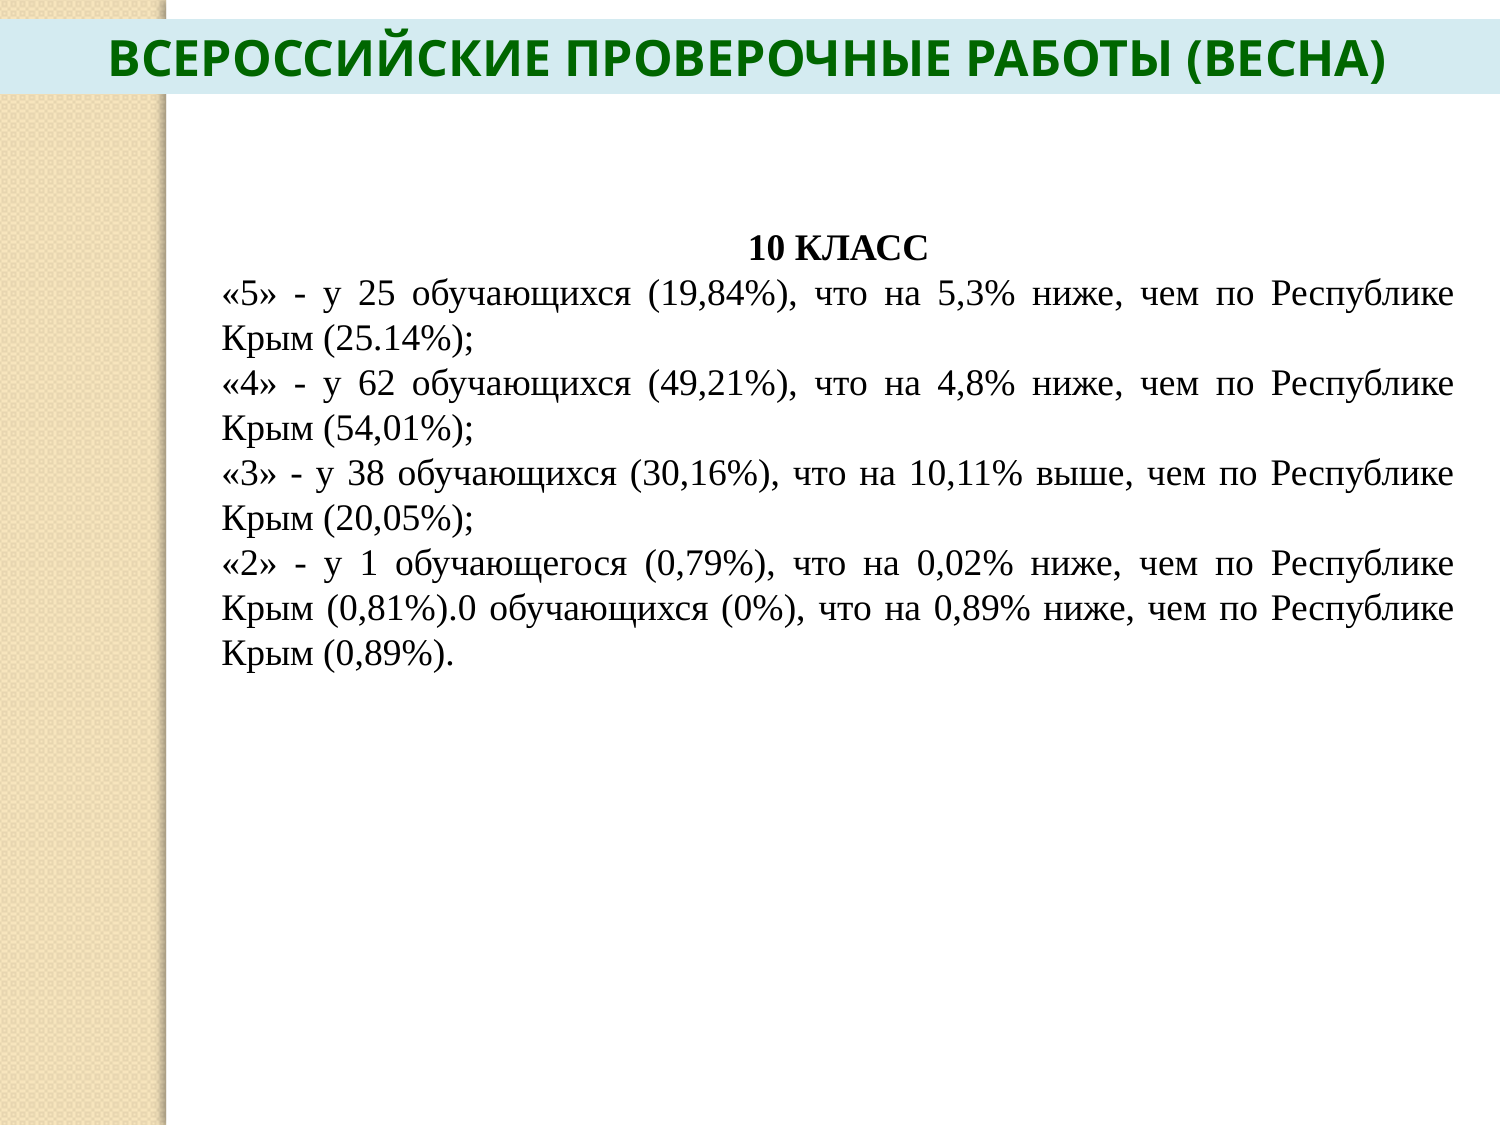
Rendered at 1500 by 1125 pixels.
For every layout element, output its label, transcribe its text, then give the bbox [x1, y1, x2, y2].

text_box 10 КЛАСС «5» - у 25 обучающихся (19,84%), что на 5,3% ниже, чем по Республике Крым (25.14%); «4» - у 62 обучающихся (49,21%), что на 4,8% ниже, чем по Республике Крым (54,01%); «3» - у 38 обучающихся (30,16%), что на 10,11% выше, чем по Республике Крым (20,05%); «2» - у 1 обучающегося (0,79%), что на 0,02% ниже, чем по Республике Крым (0,81%).0 обучающихся (0%), что на 0,89% ниже, чем по Республике Крым (0,89%). [206, 215, 1471, 680]
text_box ВСЕРОССИЙСКИЕ ПРОВЕРОЧНЫЕ РАБОТЫ (ВЕСНА) [0, 19, 1500, 94]
